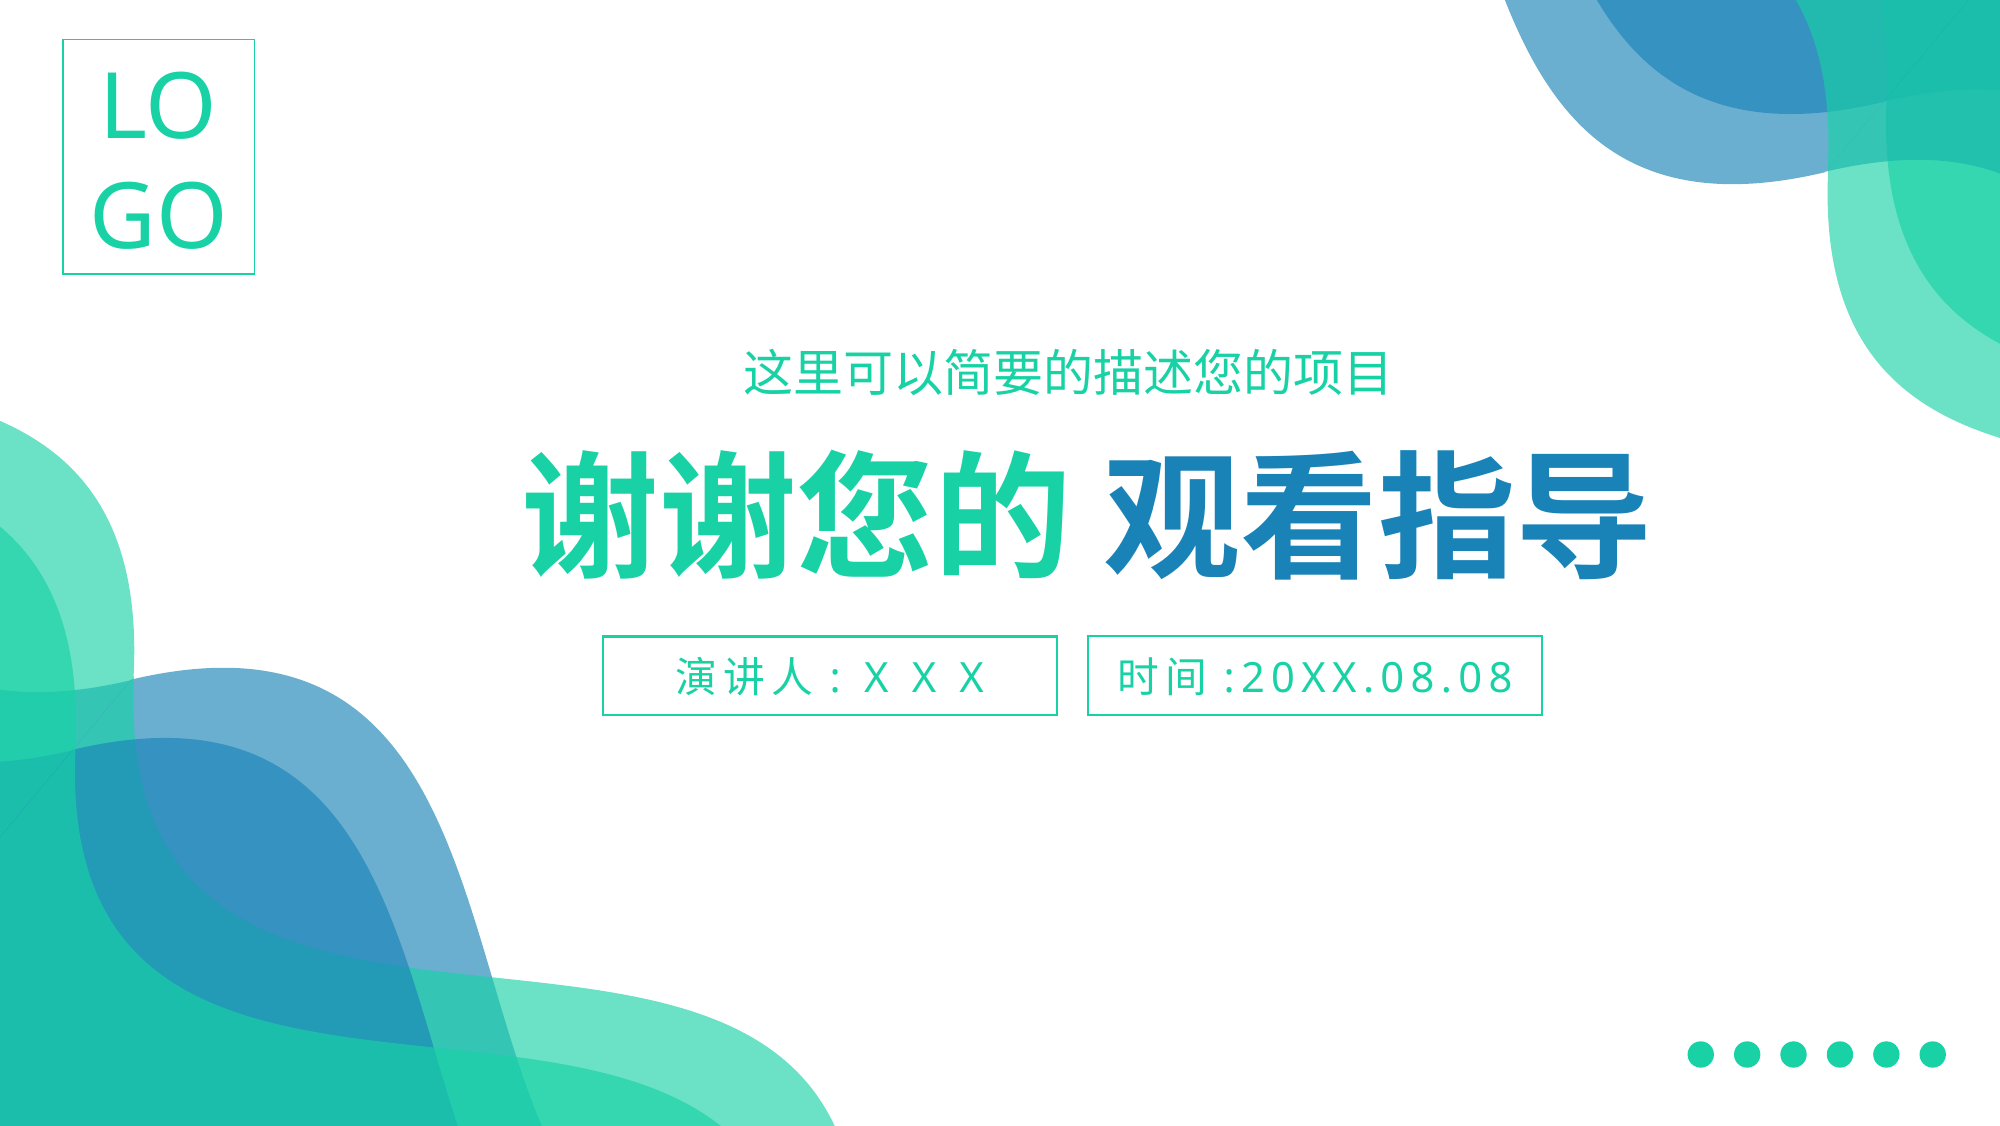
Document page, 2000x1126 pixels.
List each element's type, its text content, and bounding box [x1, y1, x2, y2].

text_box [1687, 1041, 1946, 1068]
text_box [602, 636, 1057, 715]
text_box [0, 451, 805, 1126]
text_box 这里可以简要的描述您的项目 [728, 352, 1154, 391]
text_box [1088, 636, 1543, 715]
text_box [1154, 0, 2000, 397]
text_box LOGO [62, 39, 255, 275]
text_box 谢谢您的 观看指导 [805, 459, 1677, 565]
